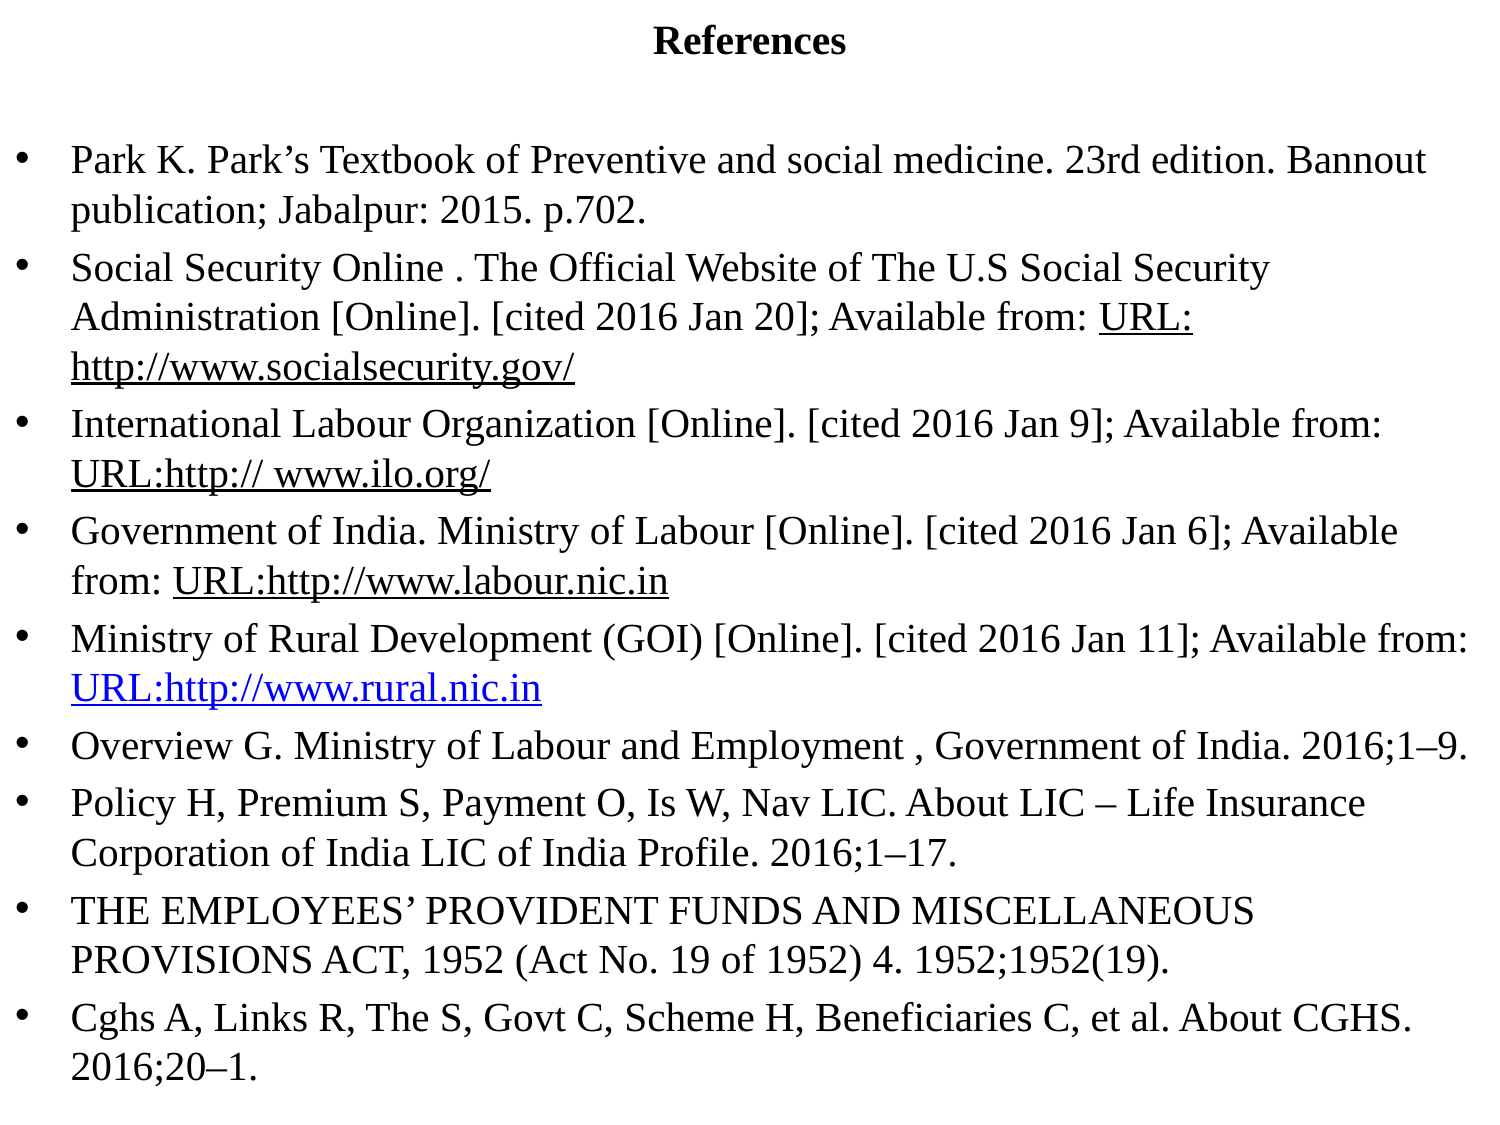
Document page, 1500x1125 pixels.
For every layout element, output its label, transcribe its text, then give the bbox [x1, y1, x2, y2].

list Park K. Park’s Textbook of Preventive and social medicine. 23rd edition. Bannout publication; Jabalpur: 2015. p.702. Social Security Online . The Official Website of The U.S Social Security Administration [Online]. [cited 2016 Jan 20]; Available from: URL: http://www.socialsecurity.gov/ International Labour Organization [Online]. [cited 2016 Jan 9]; Available from: URL:http:// www.ilo.org/ Government of India. Ministry of Labour [Online]. [cited 2016 Jan 6]; Available from: URL:http://www.labour.nic.in Ministry of Rural Development (GOI) [Online]. [cited 2016 Jan 11]; Available from: URL:http://www.rural.nic.in Overview G. Ministry of Labour and Employment , Government of India. 2016;1–9. Policy H, Premium S, Payment O, Is W, Nav LIC. About LIC – Life Insurance Corporation of India LIC of India Profile. 2016;1–17. THE EMPLOYEES’ PROVIDENT FUNDS AND MISCELLANEOUS PROVISIONS ACT, 1952 (Act No. 19 of 1952) 4. 1952;1952(19). Cghs A, Links R, The S, Govt C, Scheme H, Beneficiaries C, et al. About CGHS. 2016;20–1. [0, 125, 1500, 1125]
title References [75, 0, 1425, 100]
